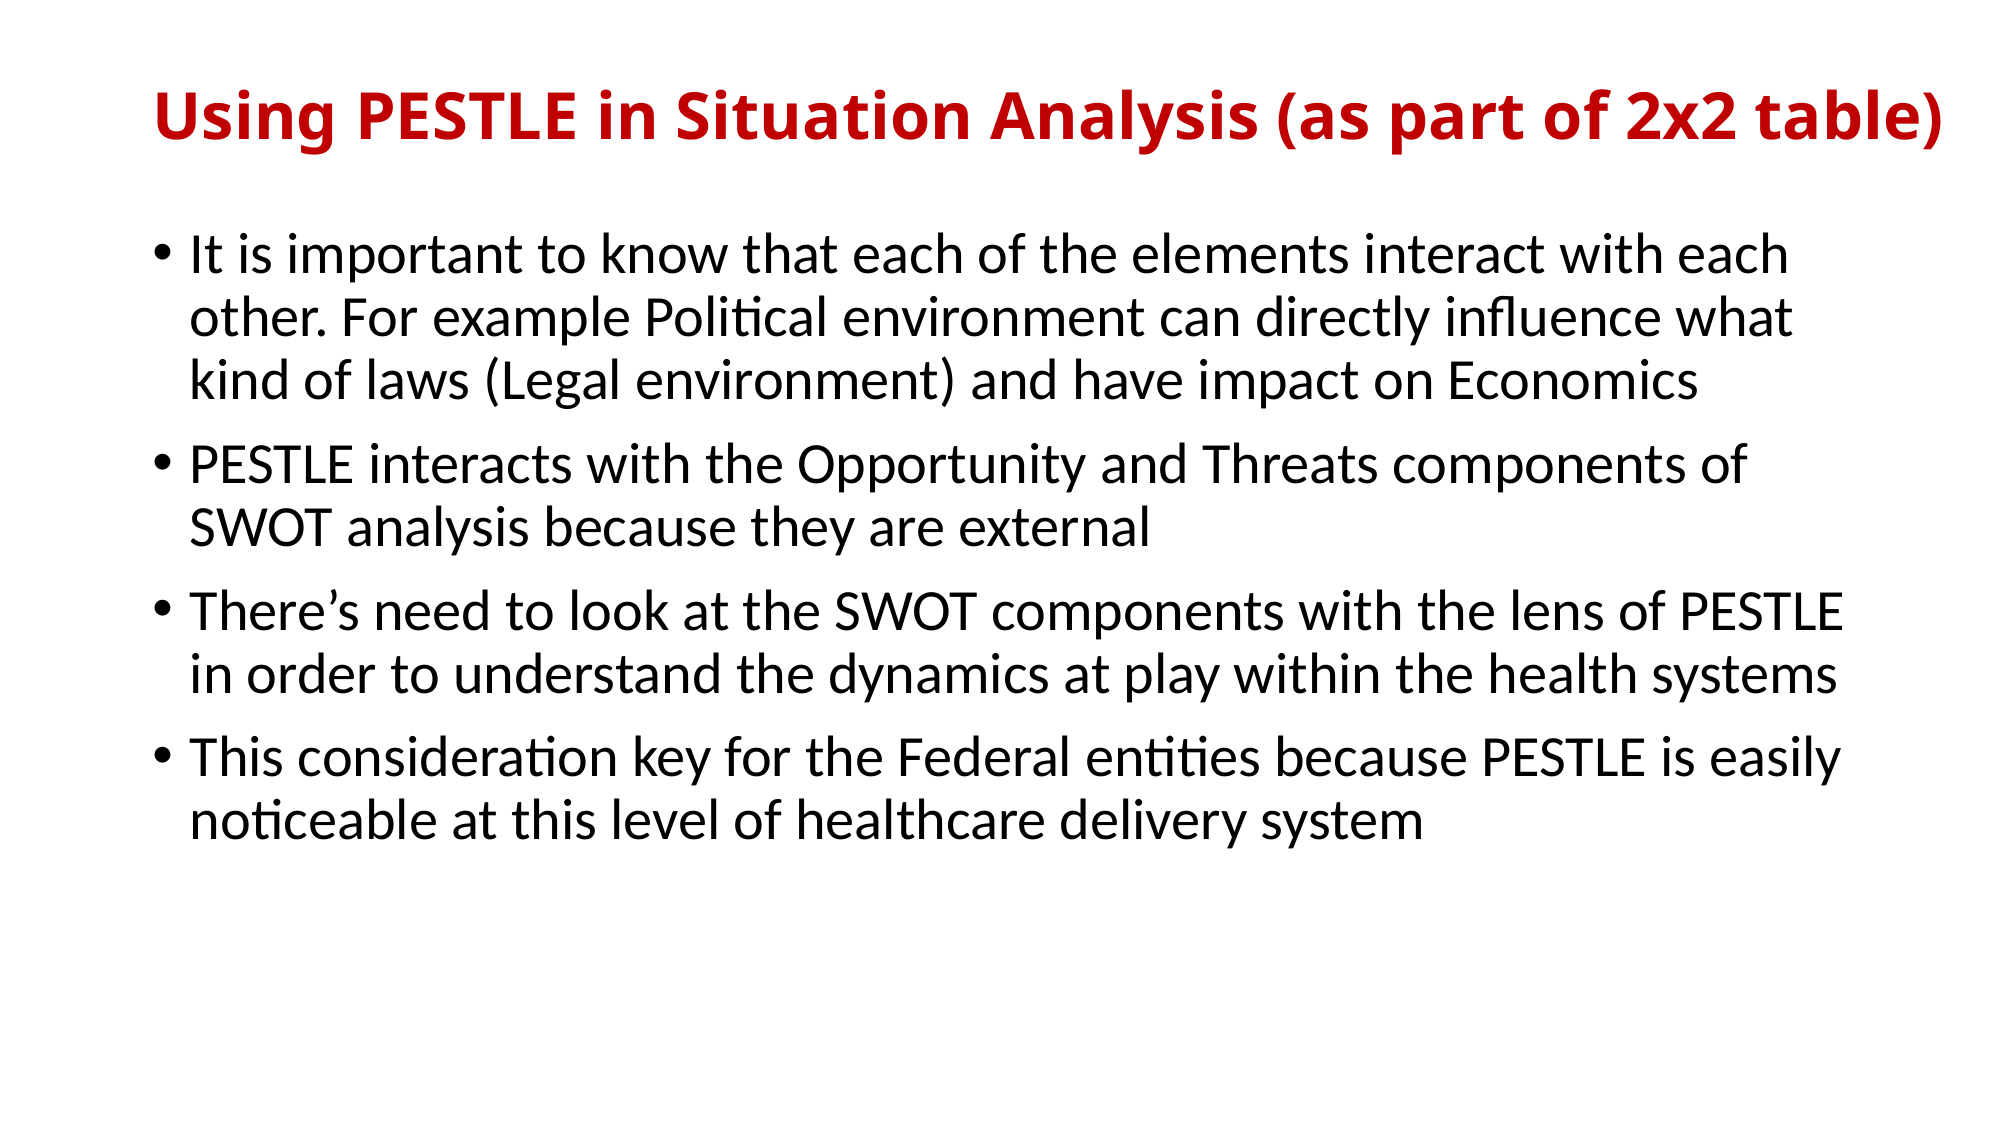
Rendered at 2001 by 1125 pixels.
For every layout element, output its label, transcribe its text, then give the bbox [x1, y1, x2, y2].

title Using PESTLE in Situation Analysis (as part of 2x2 table) [137, 59, 1969, 178]
list It is important to know that each of the elements interact with each other. For example Political environment can directly influence what kind of laws (Legal environment) and have impact on Economics PESTLE interacts with the Opportunity and Threats components of SWOT analysis because they are external There’s need to look at the SWOT components with the lens of PESTLE in order to understand the dynamics at play within the health systems This consideration key for the Federal entities because PESTLE is easily noticeable at this level of healthcare delivery system [137, 215, 1863, 1014]
